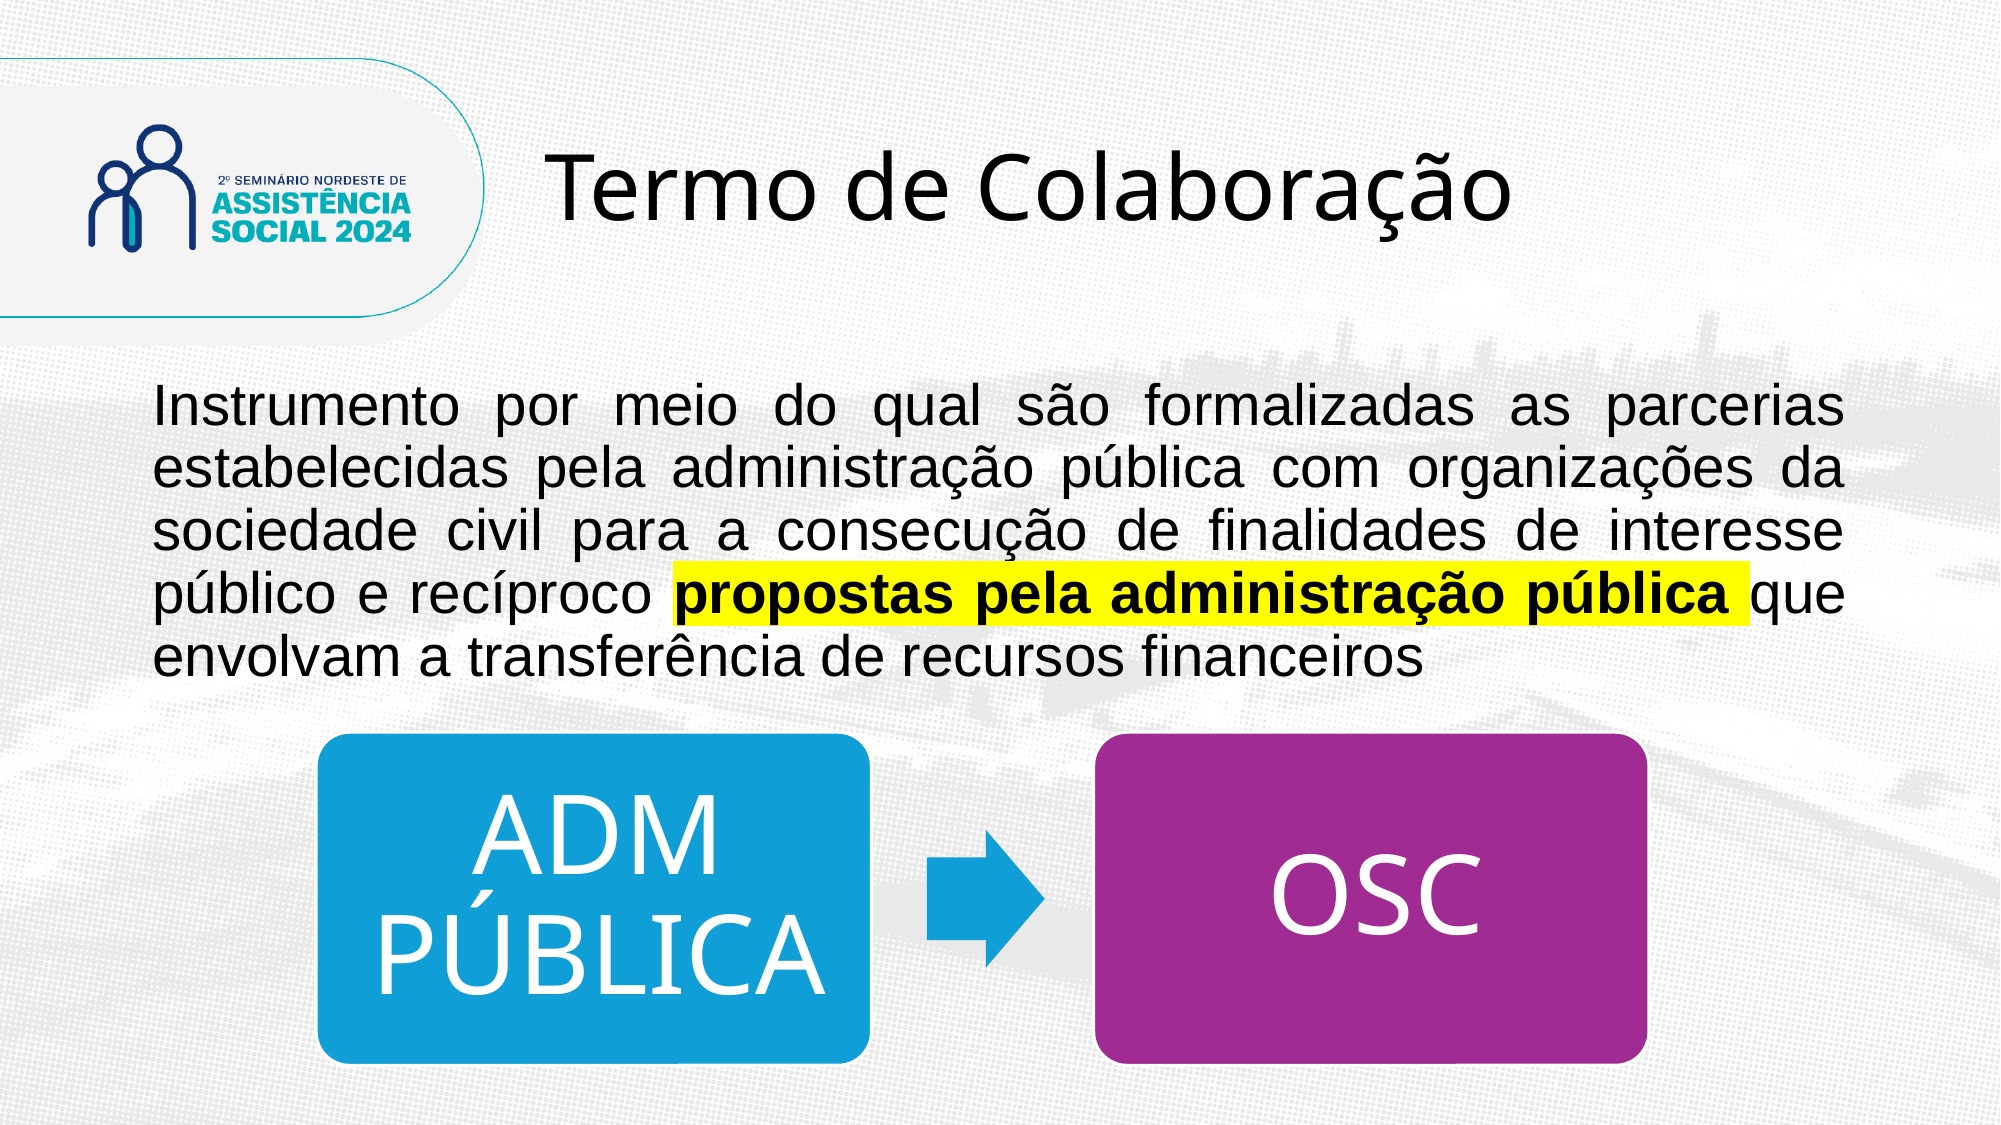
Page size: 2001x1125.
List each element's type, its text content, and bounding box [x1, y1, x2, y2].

title Termo de Colaboração [529, 82, 1863, 300]
list Instrumento por meio do qual são formalizadas as parcerias estabelecidas pela administração pública com organizações da sociedade civil para a consecução de finalidades de interesse público e recíproco propostas pela administração pública que envolvam a transferência de recursos financeiros [137, 367, 1863, 718]
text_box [315, 723, 1650, 1075]
picture [0, 0, 2001, 1125]
